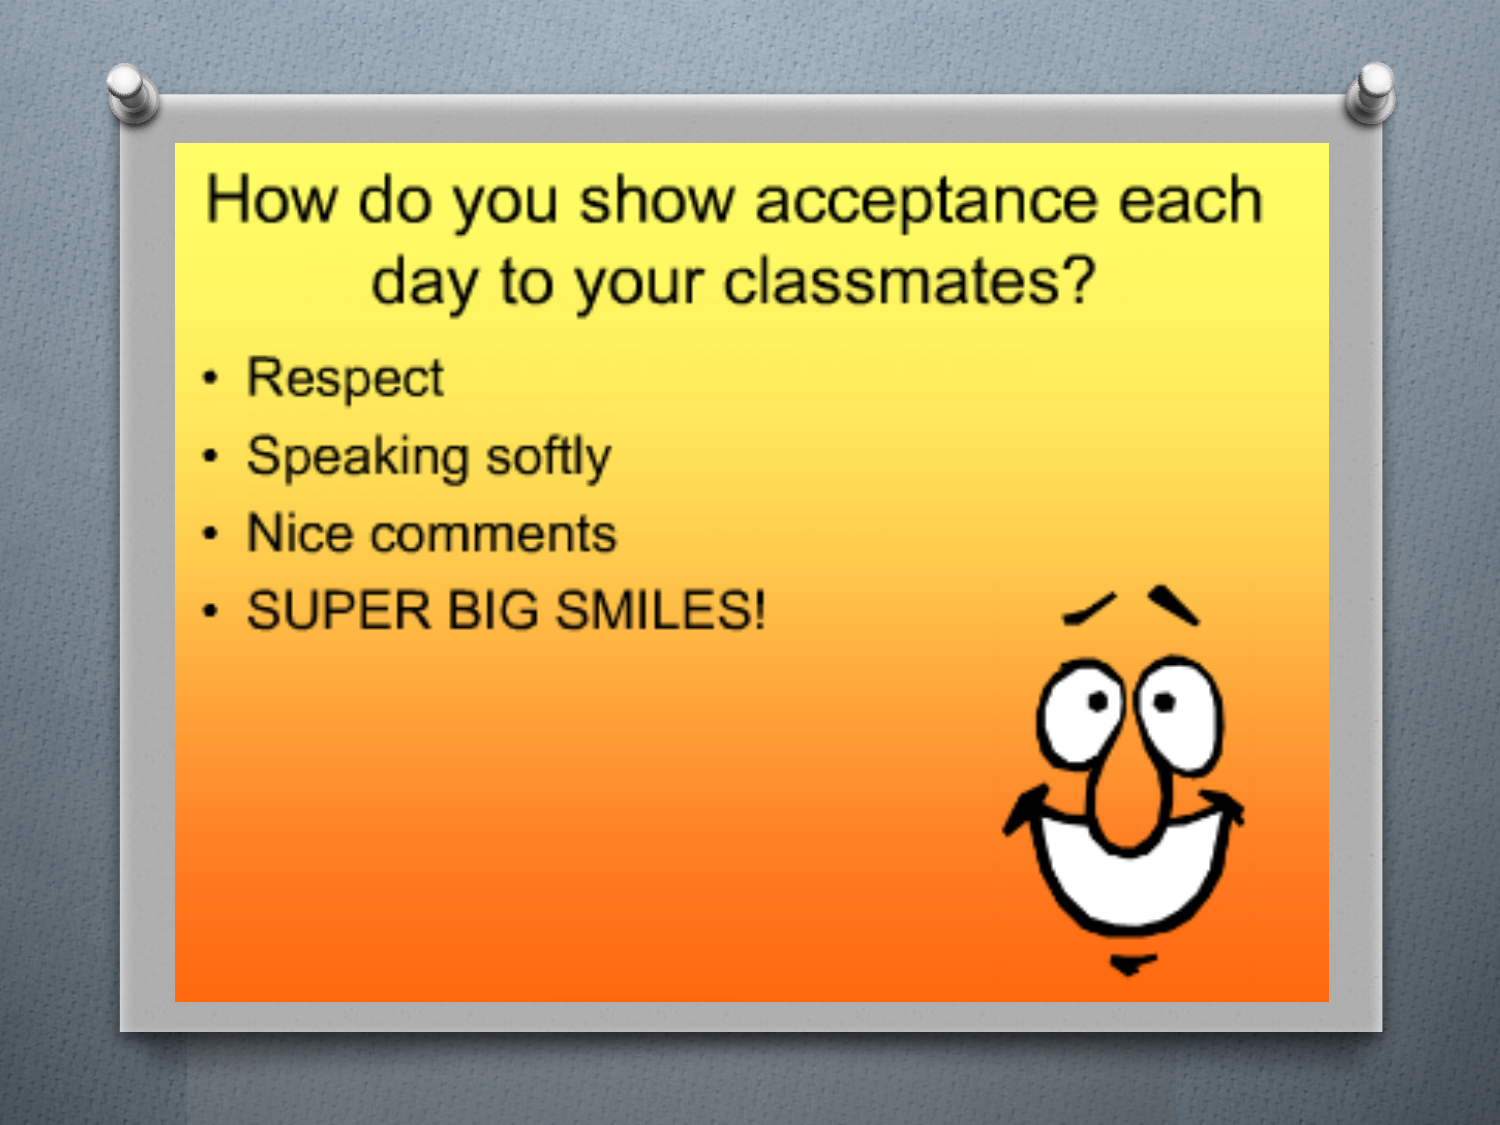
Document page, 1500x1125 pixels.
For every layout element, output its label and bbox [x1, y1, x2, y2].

picture [174, 142, 1329, 1003]
picture [1317, 35, 1439, 156]
picture [75, 29, 198, 153]
